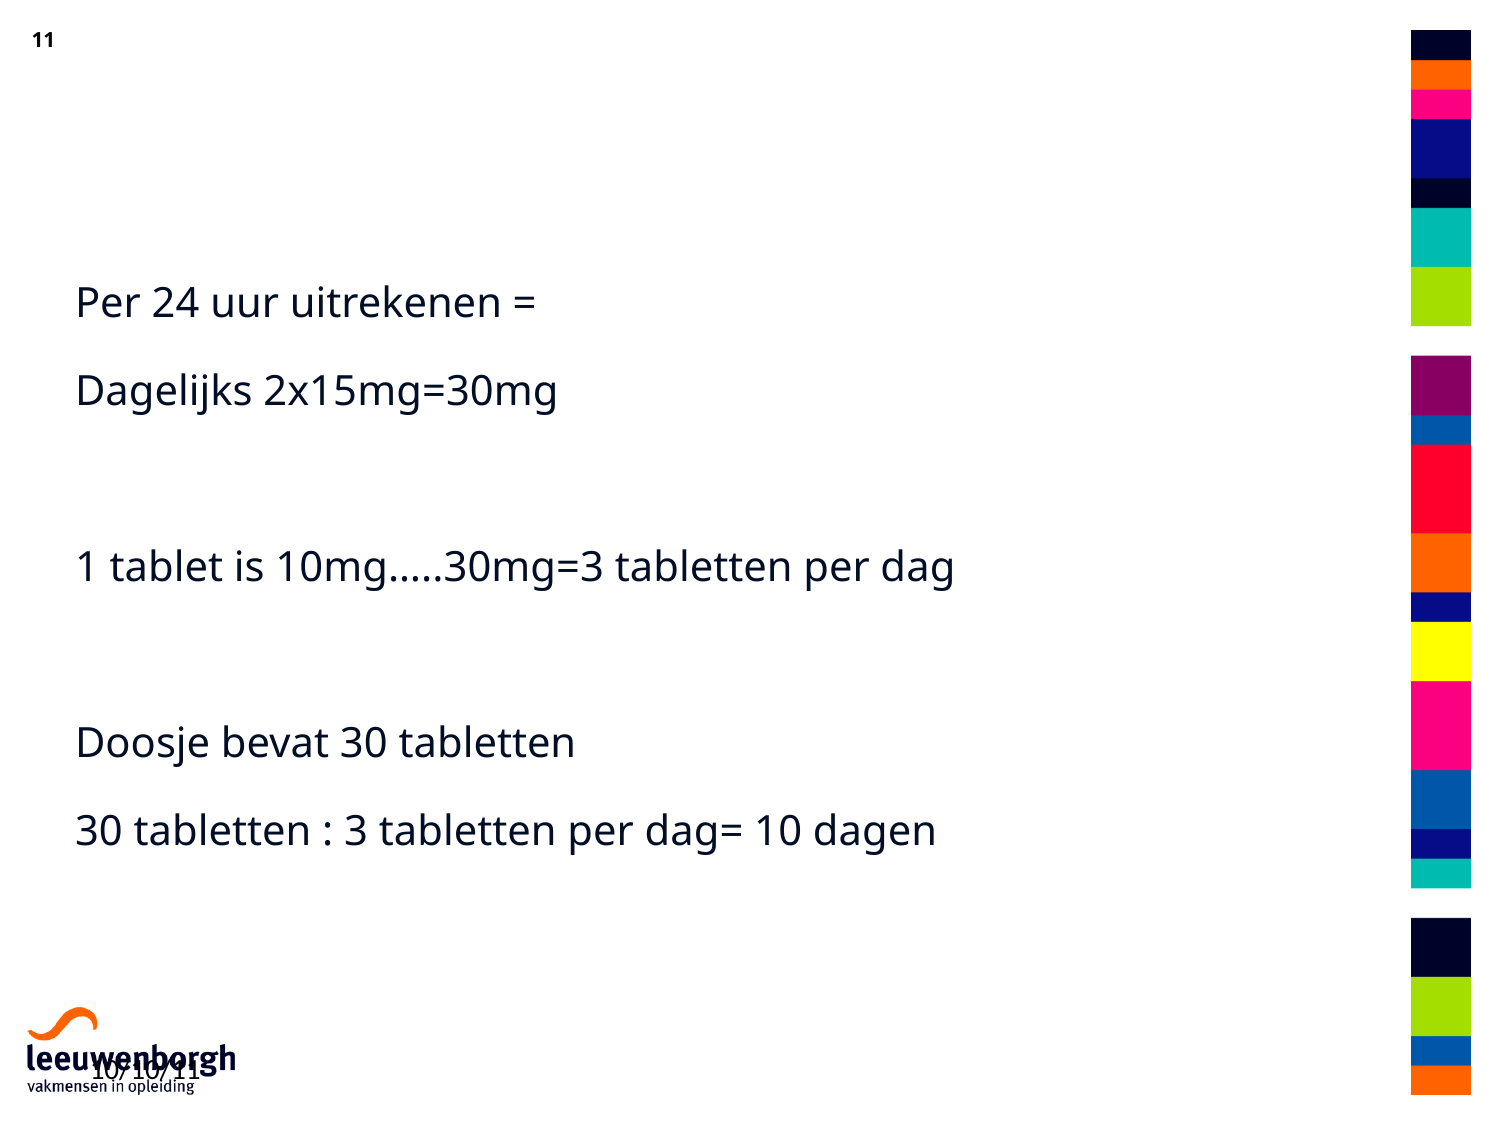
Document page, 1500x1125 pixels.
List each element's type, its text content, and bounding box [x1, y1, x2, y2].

picture [1411, 30, 1471, 1095]
picture [27, 1007, 235, 1095]
list Per 24 uur uitrekenen = Dagelijks 2x15mg=30mg 1 tablet is 10mg…..30mg=3 tabletten per dag Doosje bevat 30 tabletten 30 tabletten : 3 tabletten per dag= 10 dagen [74, 266, 1425, 1006]
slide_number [74, 1042, 425, 1103]
